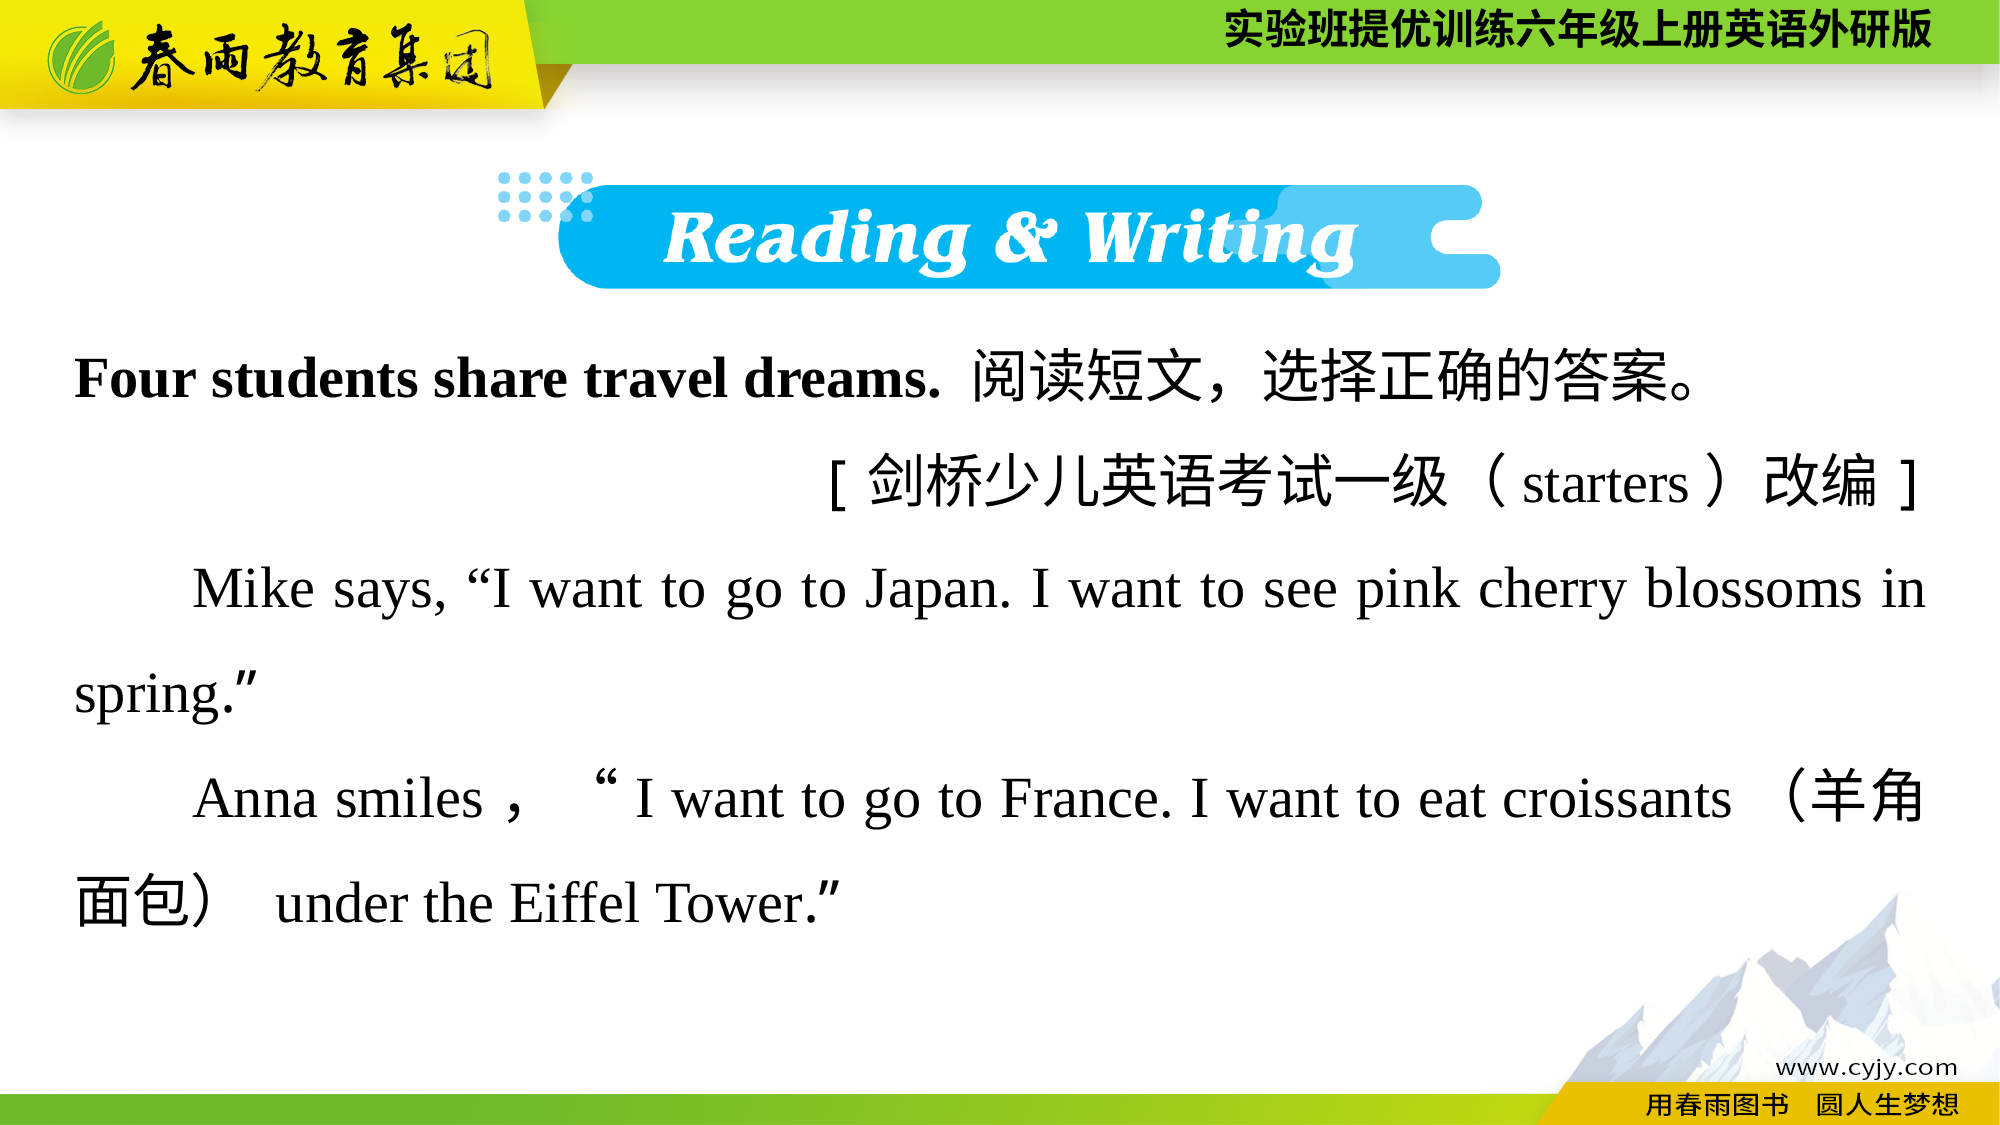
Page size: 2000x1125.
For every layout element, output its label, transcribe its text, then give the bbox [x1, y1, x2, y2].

list Four students share travel dreams. 阅读短文，选择正确的答案。 [剑桥少儿英语考试一级（starters）改编] Mike says, “I want to go to Japan. I want to see pink cherry blossoms in spring.” Anna smiles，“I want to go to France. I want to eat croissants（羊角面包） under the Eiffel Tower.” [59, 296, 1944, 949]
picture [0, 0, 2000, 1125]
